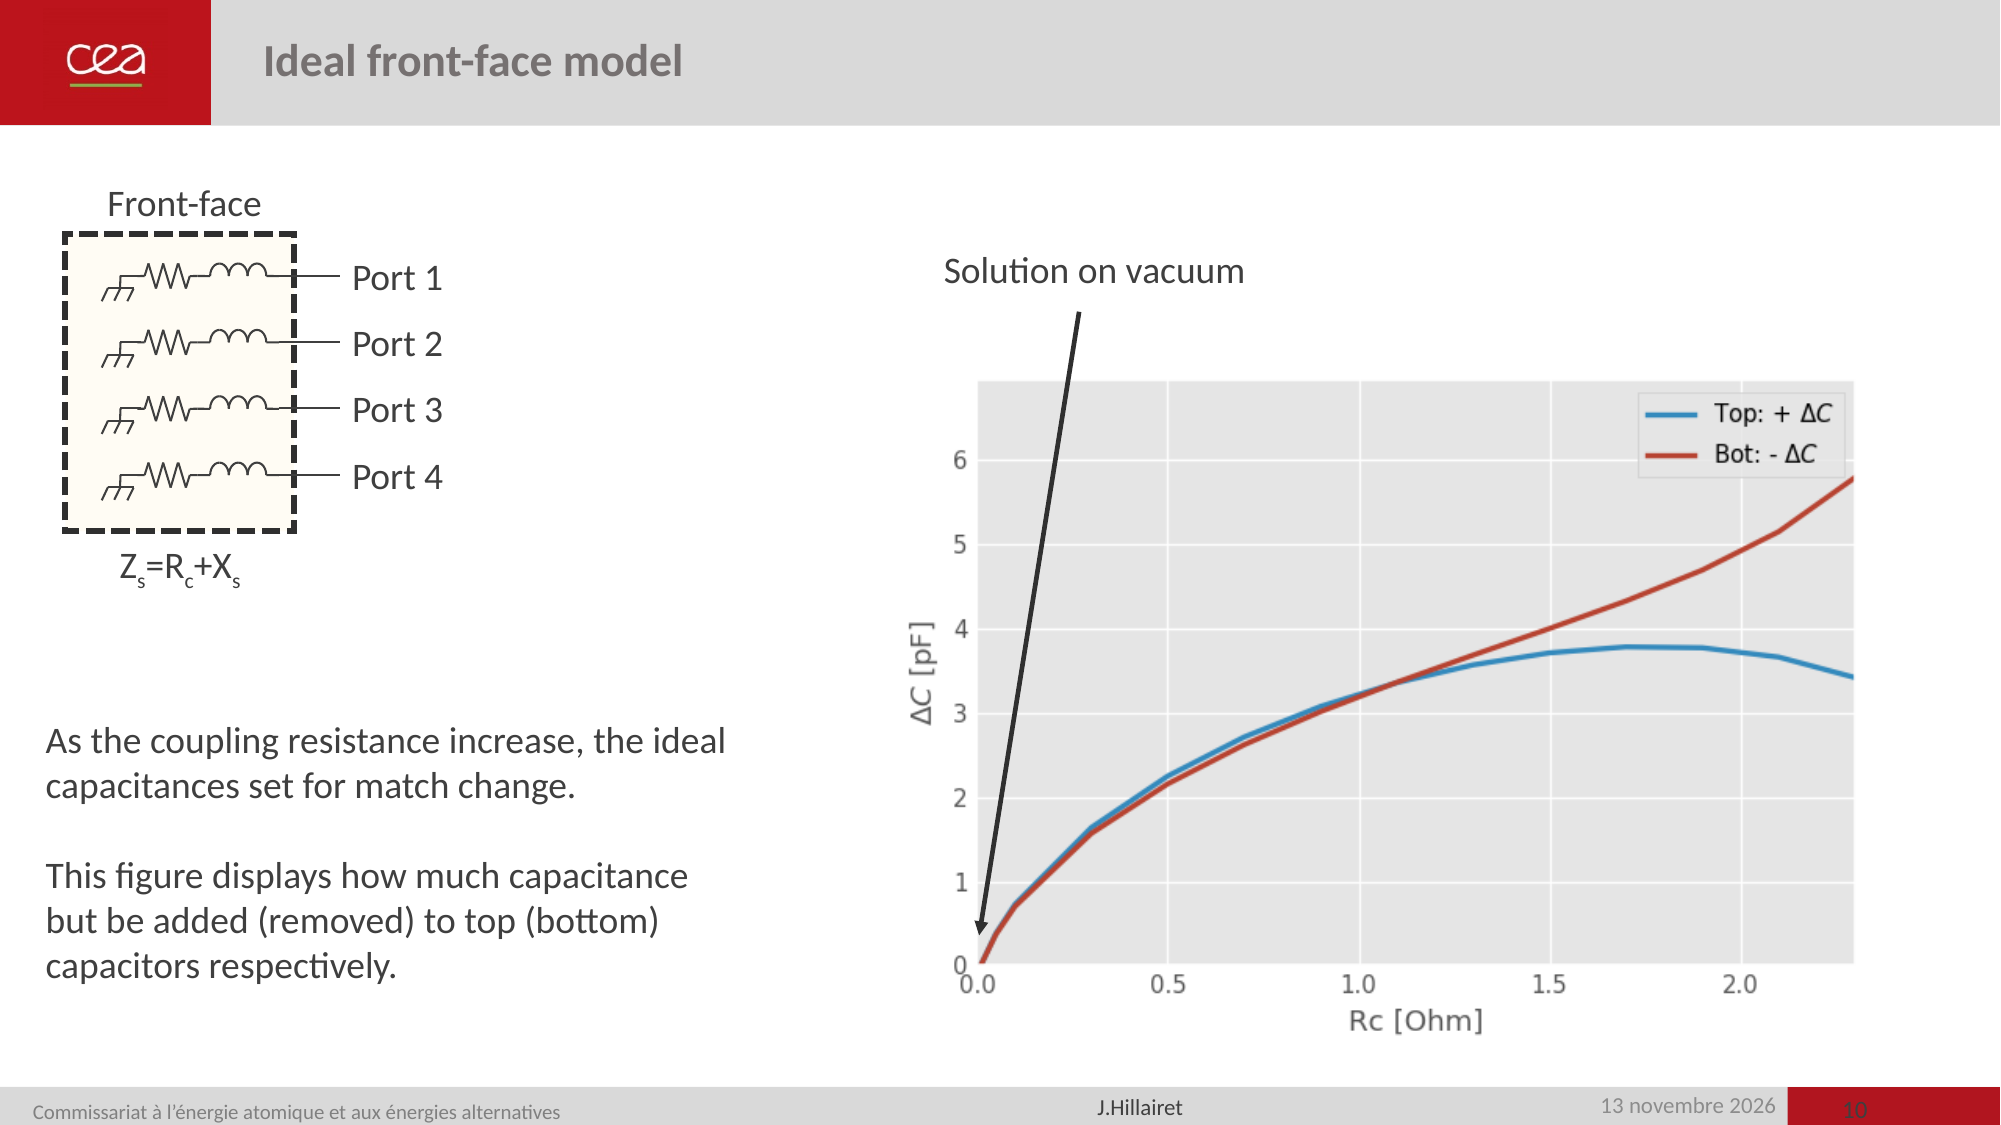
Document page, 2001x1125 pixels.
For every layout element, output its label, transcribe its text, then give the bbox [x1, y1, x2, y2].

slide_number 10 [1830, 1093, 1968, 1124]
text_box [101, 396, 341, 434]
text_box Zs=Rc+Xs [104, 533, 256, 600]
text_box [101, 263, 341, 302]
text_box Port 4 [337, 444, 459, 505]
text_box As the coupling resistance increase, the ideal capacitances set for match change. This figure displays how much capacitance but be added (removed) to top (bottom) capacitors respectively. [30, 709, 744, 994]
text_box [979, 311, 1080, 936]
text_box [64, 233, 295, 532]
text_box Solution on vacuum [929, 239, 1261, 299]
text_box Front-face [92, 171, 278, 232]
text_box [101, 462, 341, 501]
text_box Port 1 [337, 245, 459, 306]
title Ideal front-face model [242, 32, 1885, 95]
picture [43, 8, 168, 110]
picture [842, 305, 1968, 1056]
text_box Port 3 [337, 378, 459, 438]
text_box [101, 329, 341, 368]
text_box Port 2 [337, 311, 459, 372]
